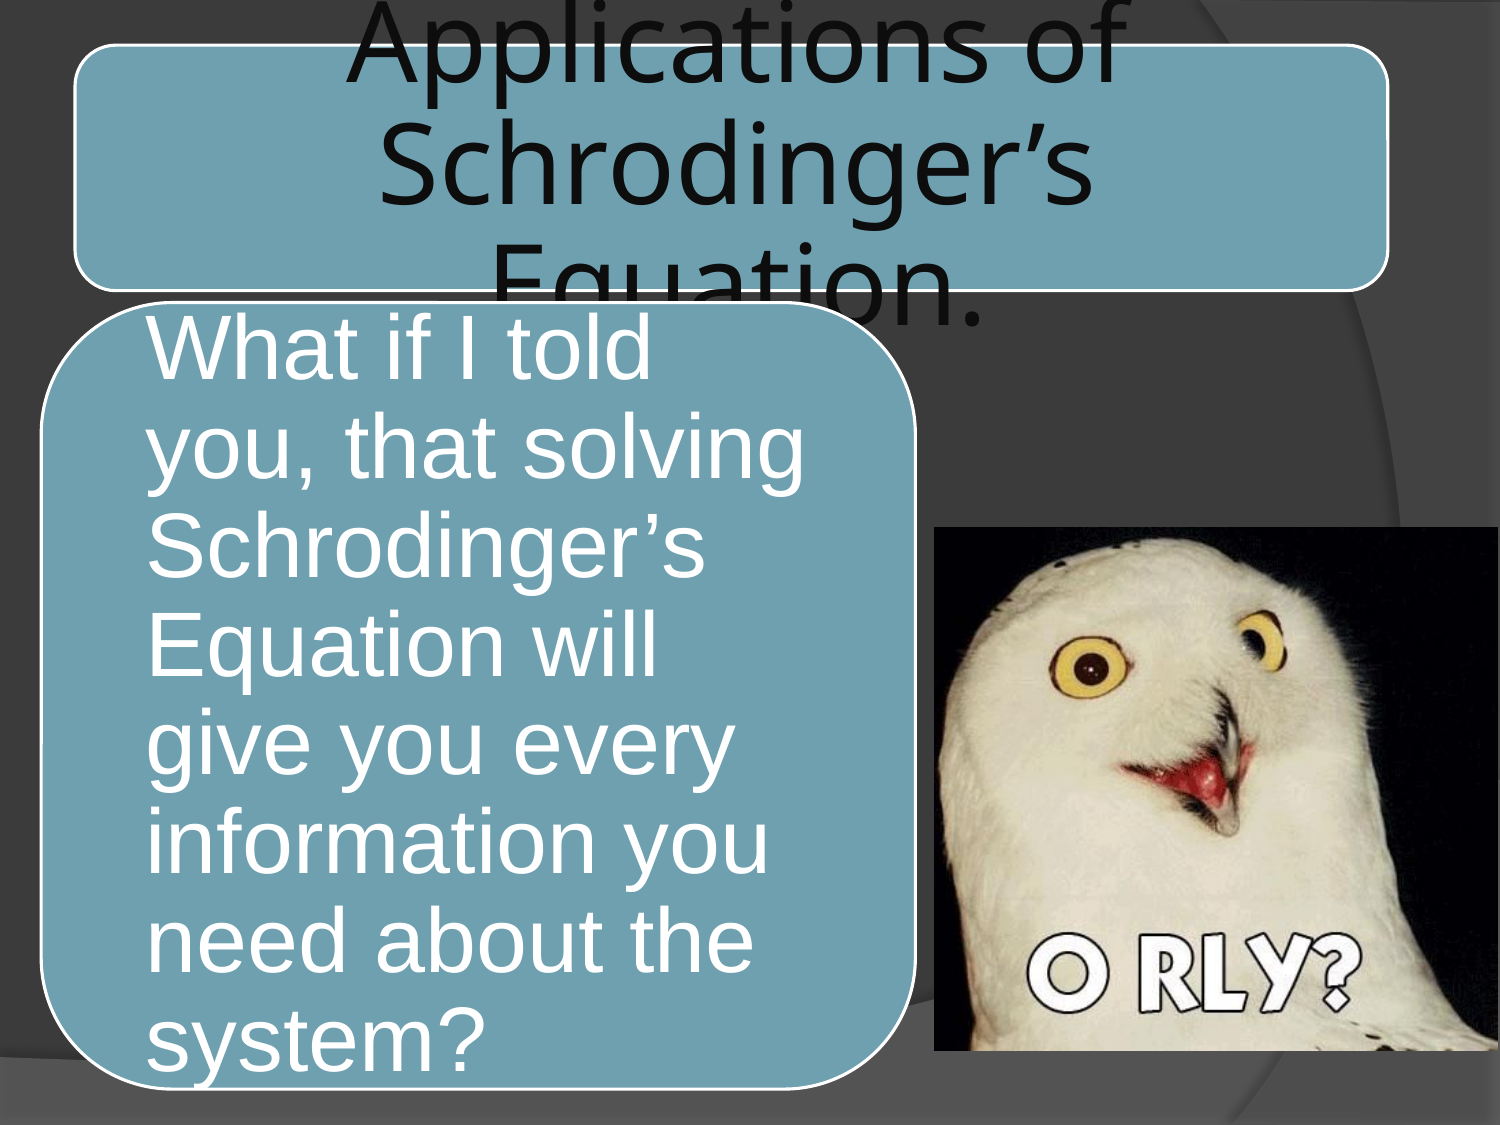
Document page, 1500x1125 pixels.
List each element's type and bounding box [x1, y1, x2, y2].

list [40, 302, 916, 1107]
picture [934, 526, 1498, 1051]
text_box [74, 44, 1389, 291]
